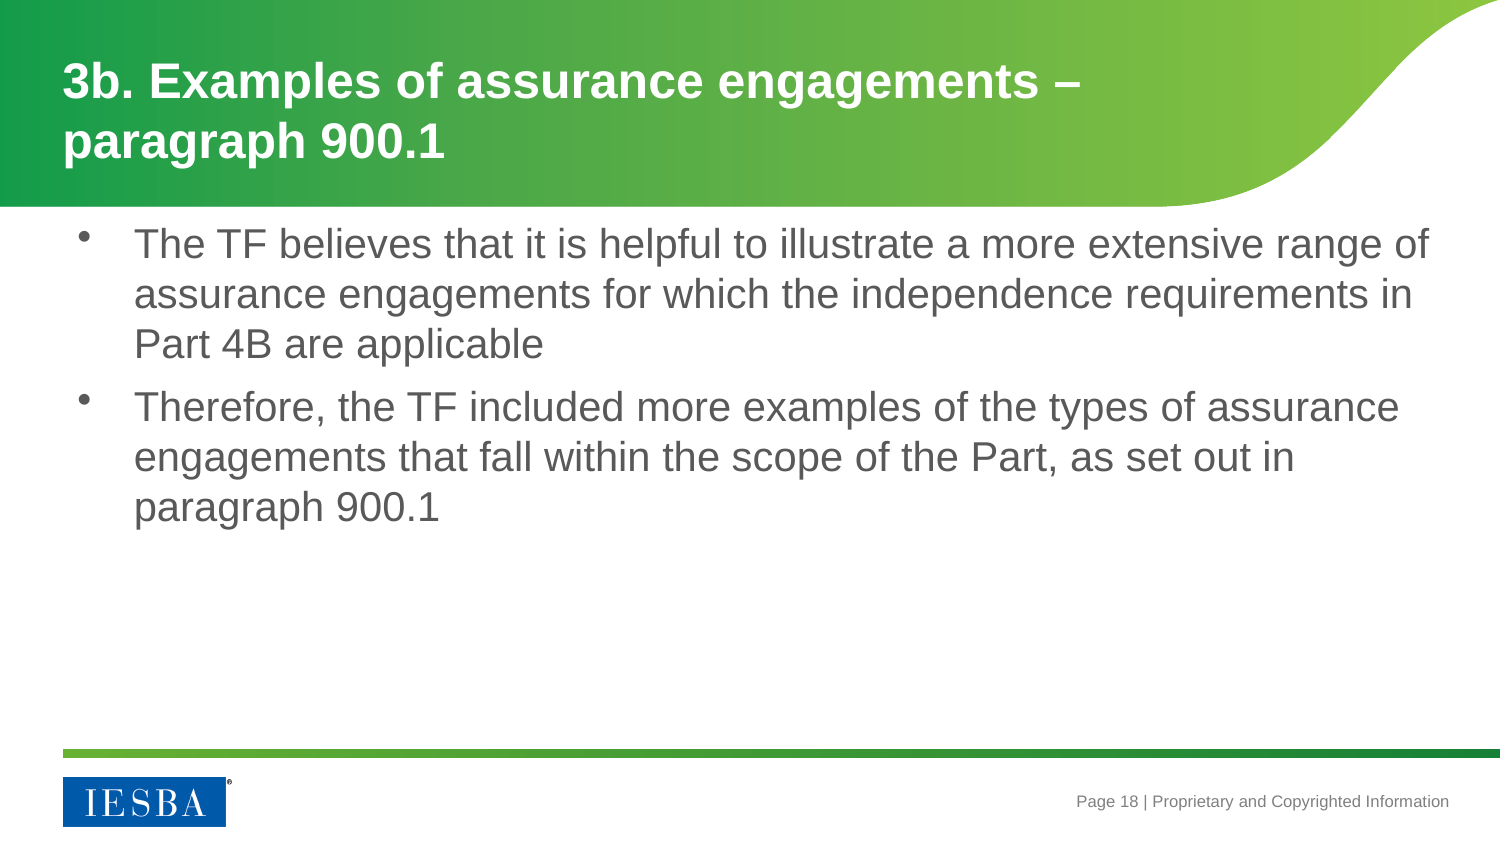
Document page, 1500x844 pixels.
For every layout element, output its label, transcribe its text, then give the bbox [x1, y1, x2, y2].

title 3b. Examples of assurance engagements – paragraph 900.1 [62, 75, 1300, 142]
picture [63, 777, 232, 827]
list The TF believes that it is helpful to illustrate a more extensive range of assurance engagements for which the independence requirements in Part 4B are applicable Therefore, the TF included more examples of the types of assurance engagements that fall within the scope of the Part, as set out in paragraph 900.1 [62, 209, 1450, 712]
picture [0, 0, 1500, 207]
